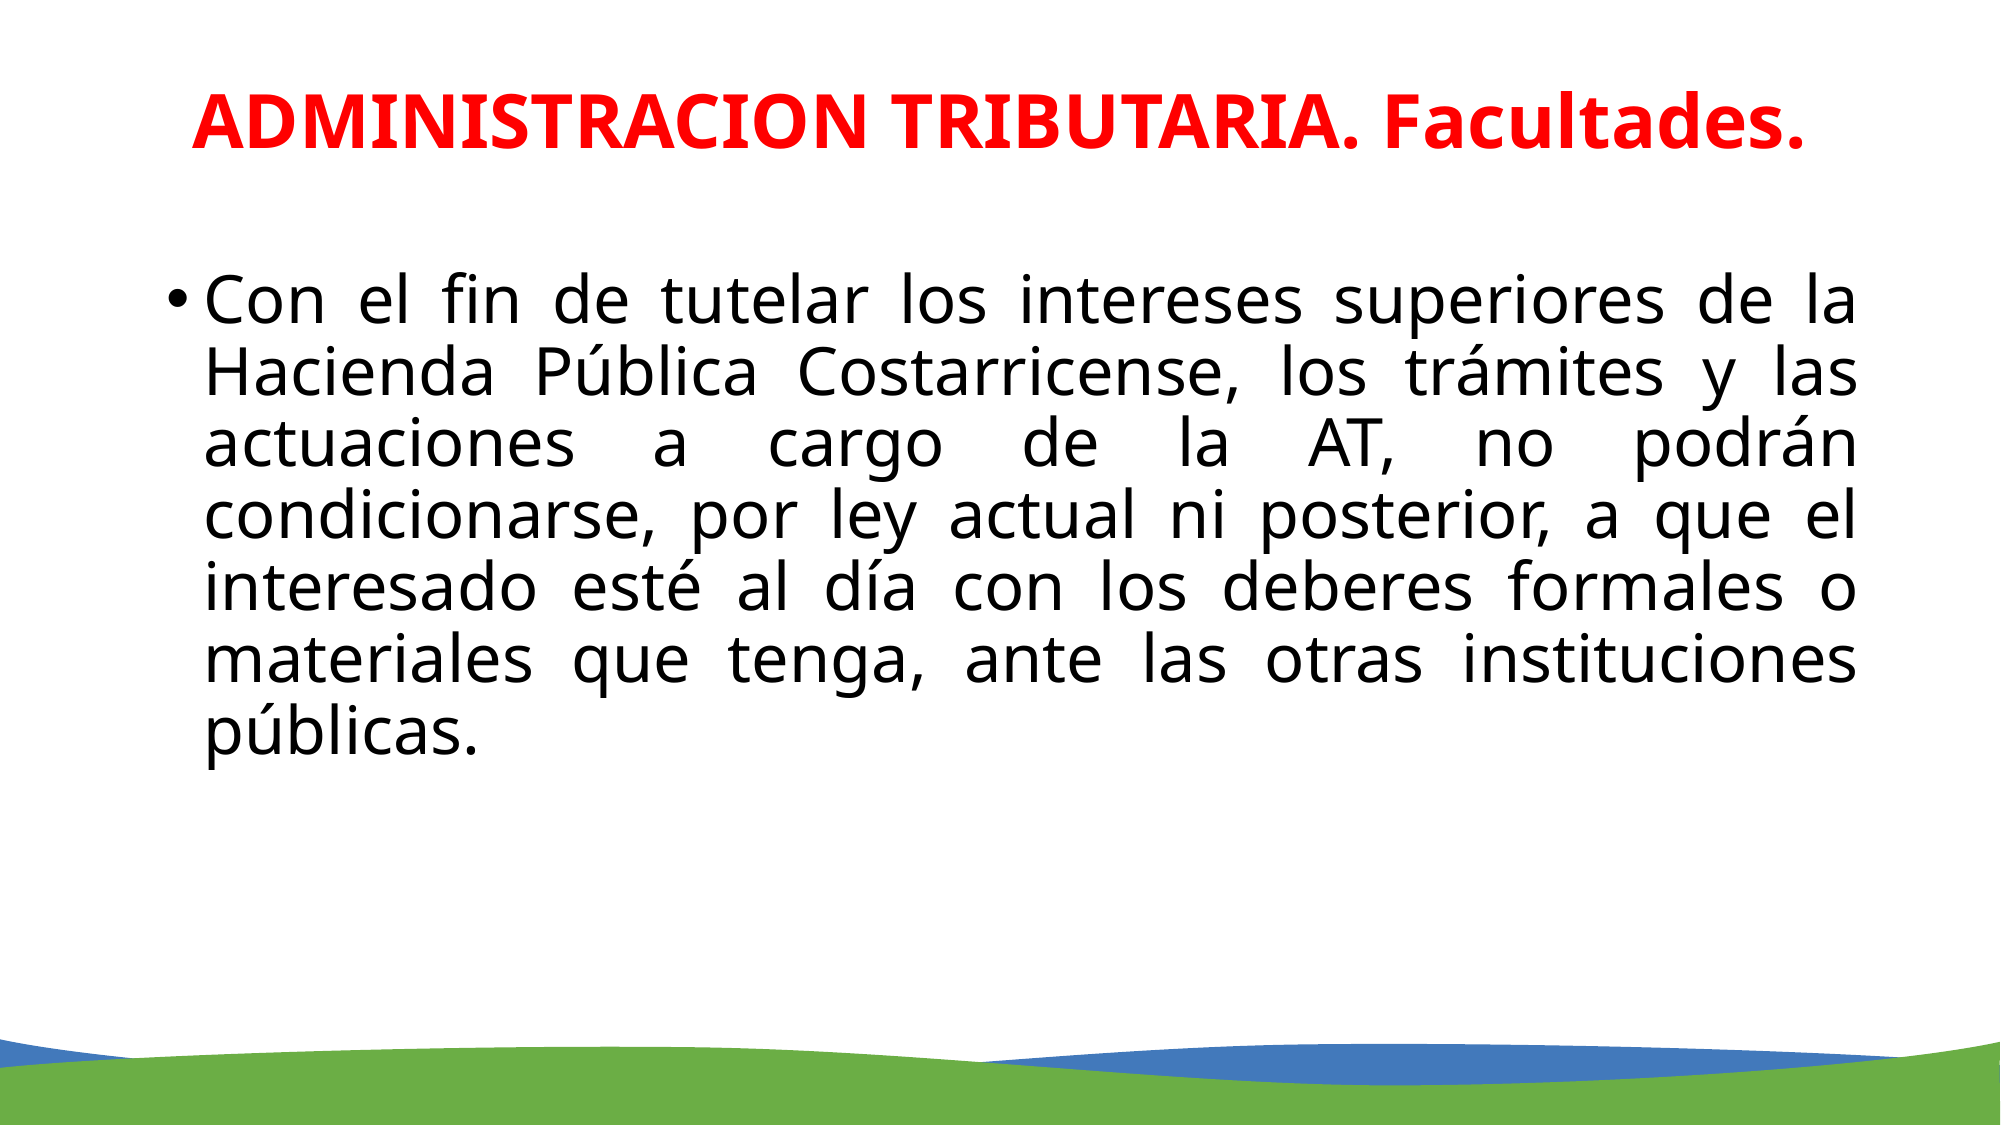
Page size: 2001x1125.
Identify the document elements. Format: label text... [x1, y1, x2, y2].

title ADMINISTRACION TRIBUTARIA. Facultades. [137, 59, 1863, 190]
list Con el fin de tutelar los intereses superiores de la Hacienda Pública Costarricense, los trámites y las actuaciones a cargo de la AT, no podrán condicionarse, por ley actual ni posterior, a que el interesado esté al día con los deberes formales o materiales que tenga, ante las otras instituciones públicas. [151, 258, 1877, 972]
